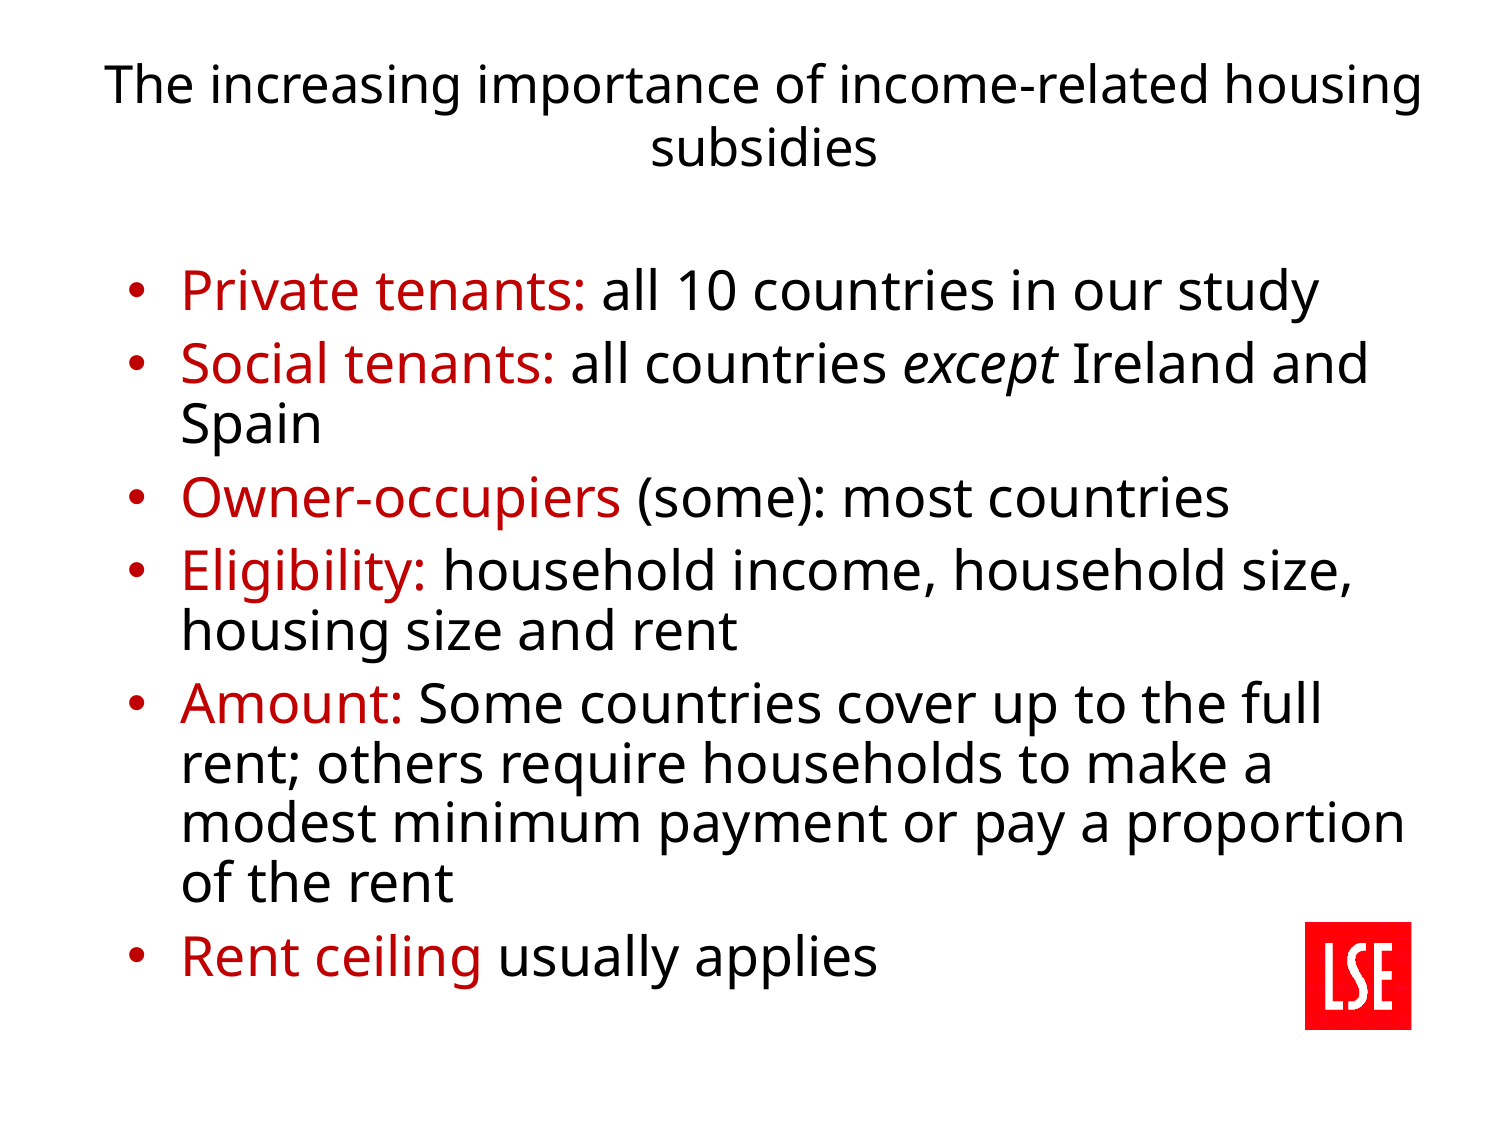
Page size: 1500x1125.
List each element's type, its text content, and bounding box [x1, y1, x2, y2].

picture [1304, 922, 1412, 1030]
title The increasing importance of income-related housing subsidies [29, 42, 1500, 185]
list Private tenants: all 10 countries in our study Social tenants: all countries except Ireland and Spain Owner-occupiers (some): most countries Eligibility: household income, household size, housing size and rent Amount: Some countries cover up to the full rent; others require households to make a modest minimum payment or pay a proportion of the rent Rent ceiling usually applies [112, 255, 1459, 1002]
